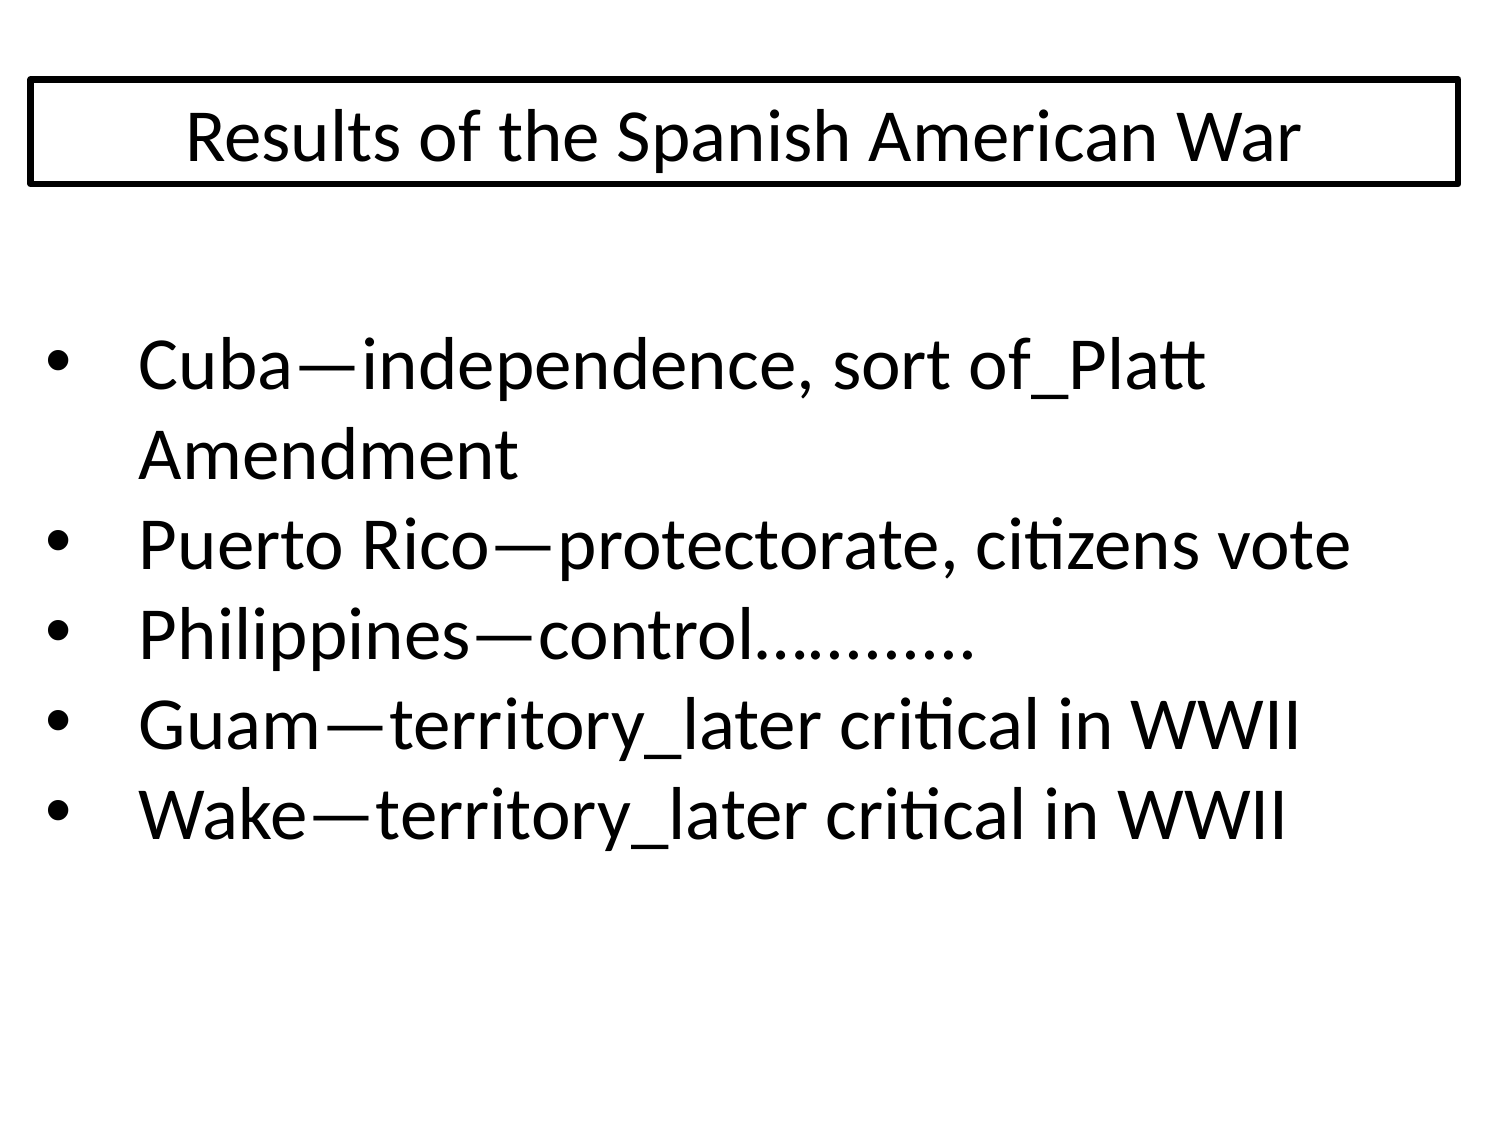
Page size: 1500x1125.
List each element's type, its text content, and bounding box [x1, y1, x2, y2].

text_box Cuba—independence, sort of_Platt Amendment Puerto Rico—protectorate, citizens vote Philippines—control…......... Guam—territory_later critical in WWII Wake—territory_later critical in WWII [30, 307, 1459, 862]
text_box Results of the Spanish American War [30, 79, 1459, 185]
